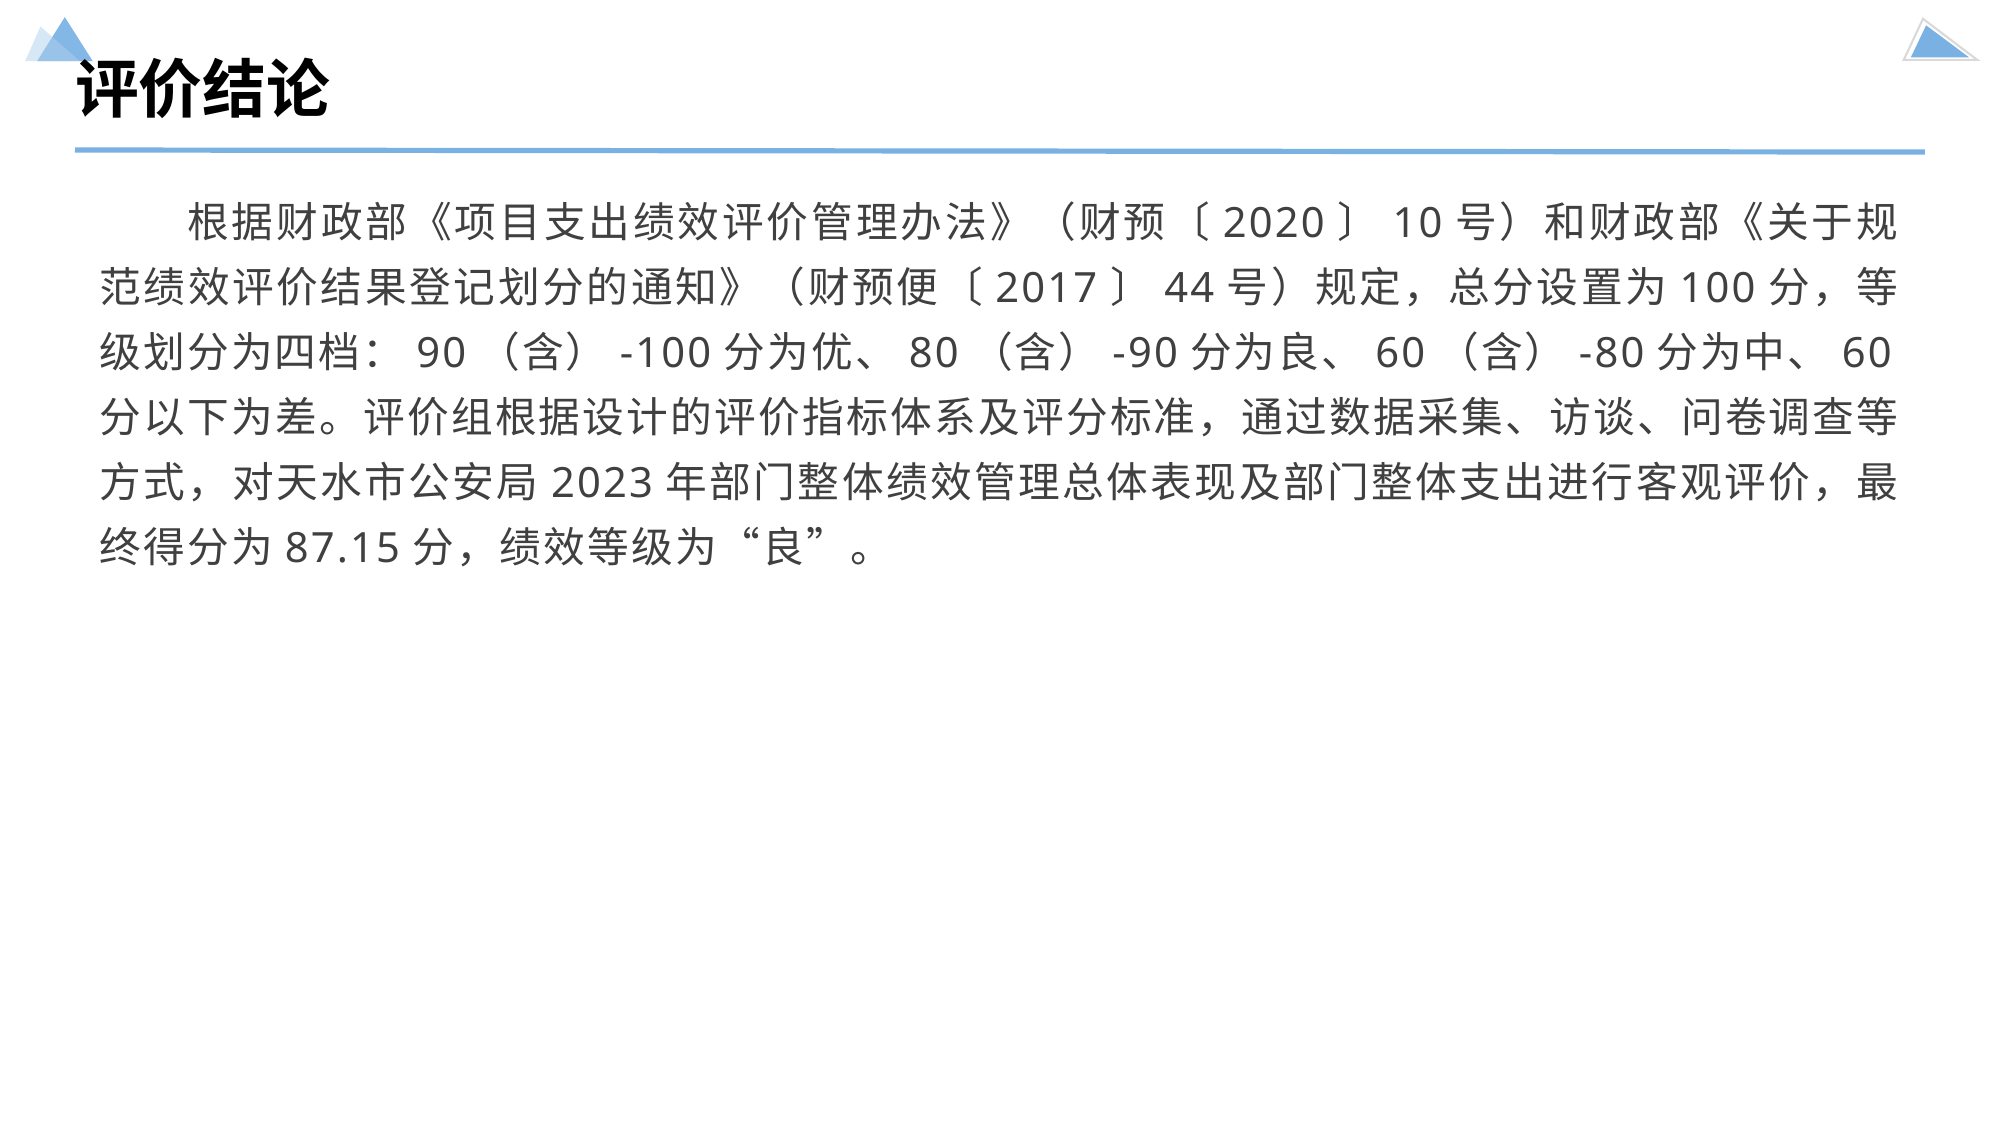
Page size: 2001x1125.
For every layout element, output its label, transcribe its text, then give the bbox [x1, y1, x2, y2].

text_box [74, 149, 1925, 153]
text_box 根据财政部《项目支出绩效评价管理办法》（财预〔2020〕10号）和财政部《关于规范绩效评价结果登记划分的通知》（财预便〔2017〕44号）规定，总分设置为100分，等级划分为四档：90（含）-100分为优、80（含）-90分为良、60（含）-80分为中、60分以下为差。评价组根据设计的评价指标体系及评分标准，通过数据采集、访谈、问卷调查等方式，对天水市公安局2023年部门整体绩效管理总体表现及部门整体支出进行客观评价，最终得分为87.15分，绩效等级为“良”。 [89, 176, 1911, 1075]
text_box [25, 17, 1978, 62]
text_box 评价结论 [75, 62, 1925, 126]
